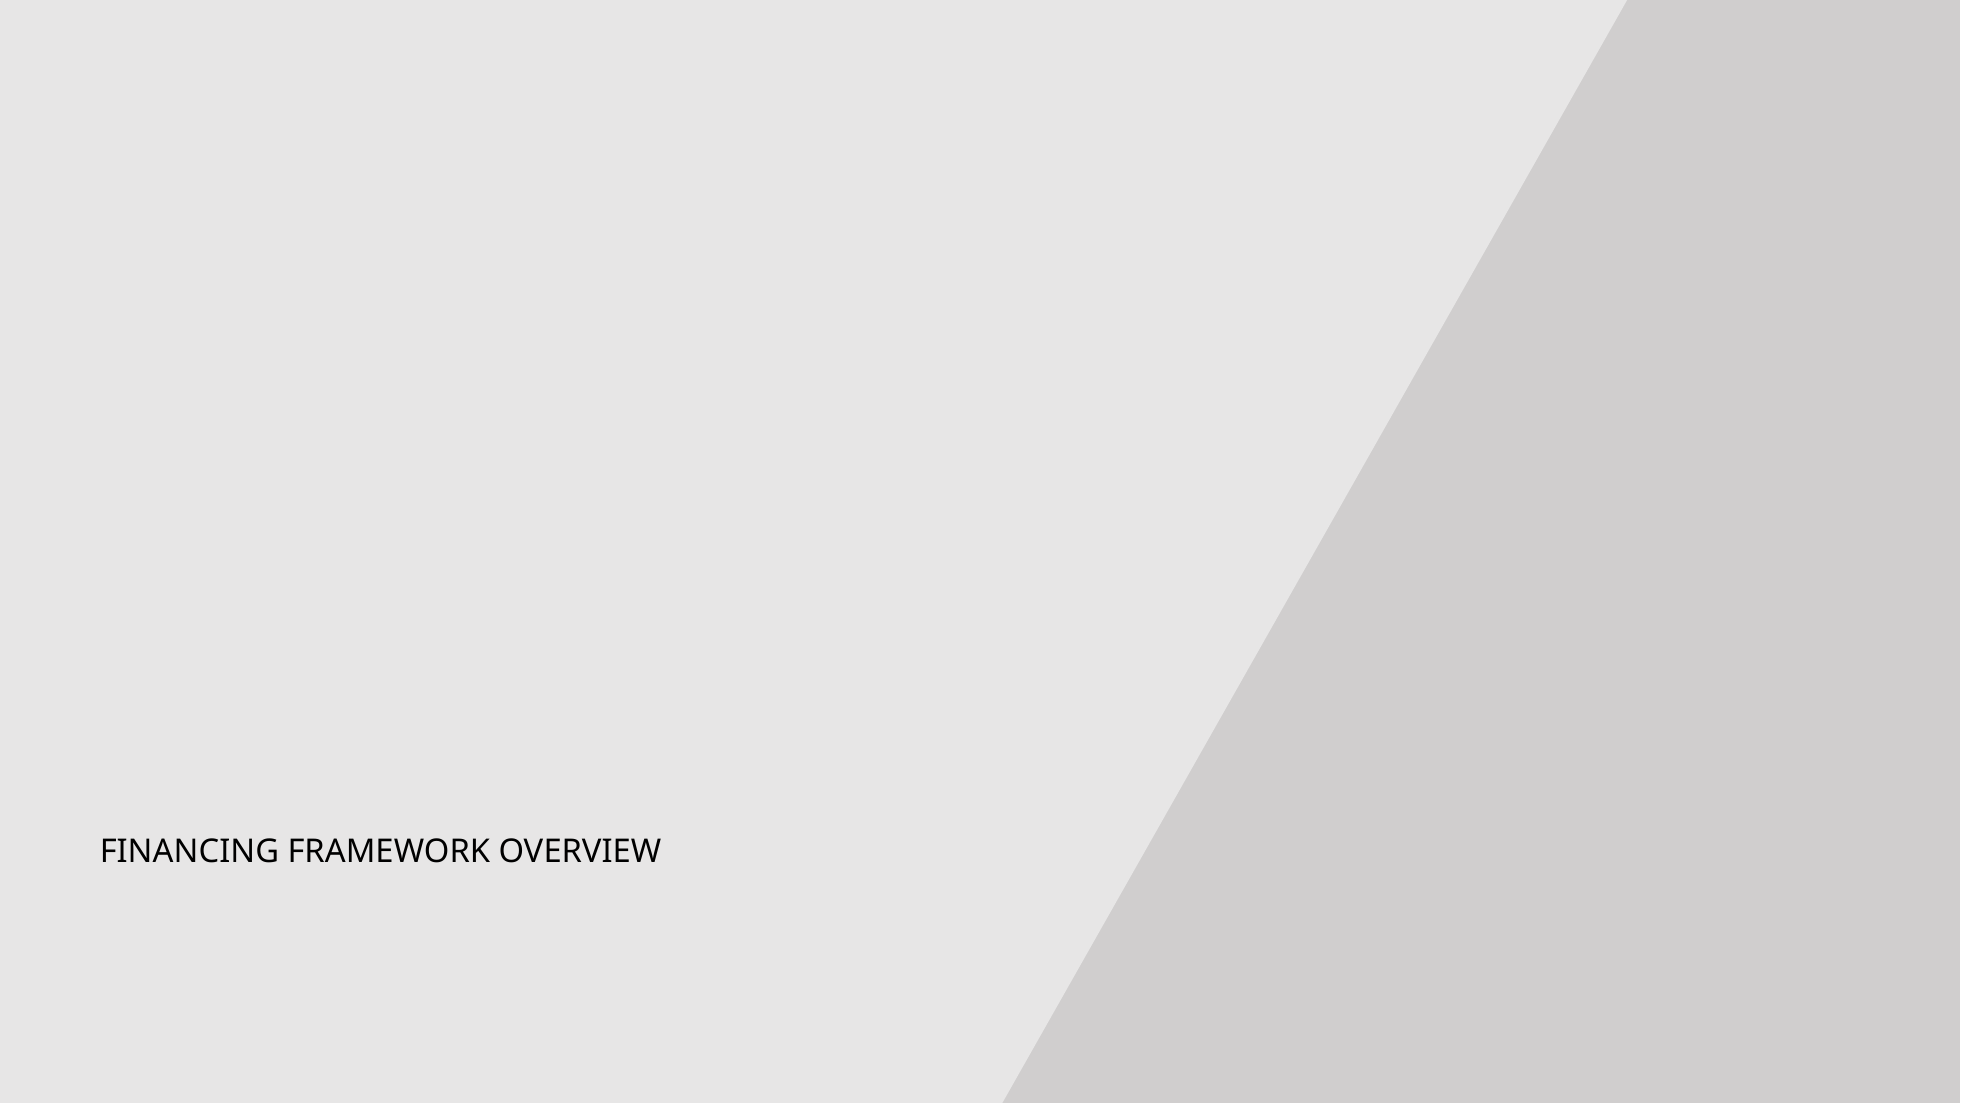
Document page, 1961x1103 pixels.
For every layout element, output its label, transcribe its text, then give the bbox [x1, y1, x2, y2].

list FINANCING FRAMEWORK OVERVIEW [84, 663, 1274, 877]
